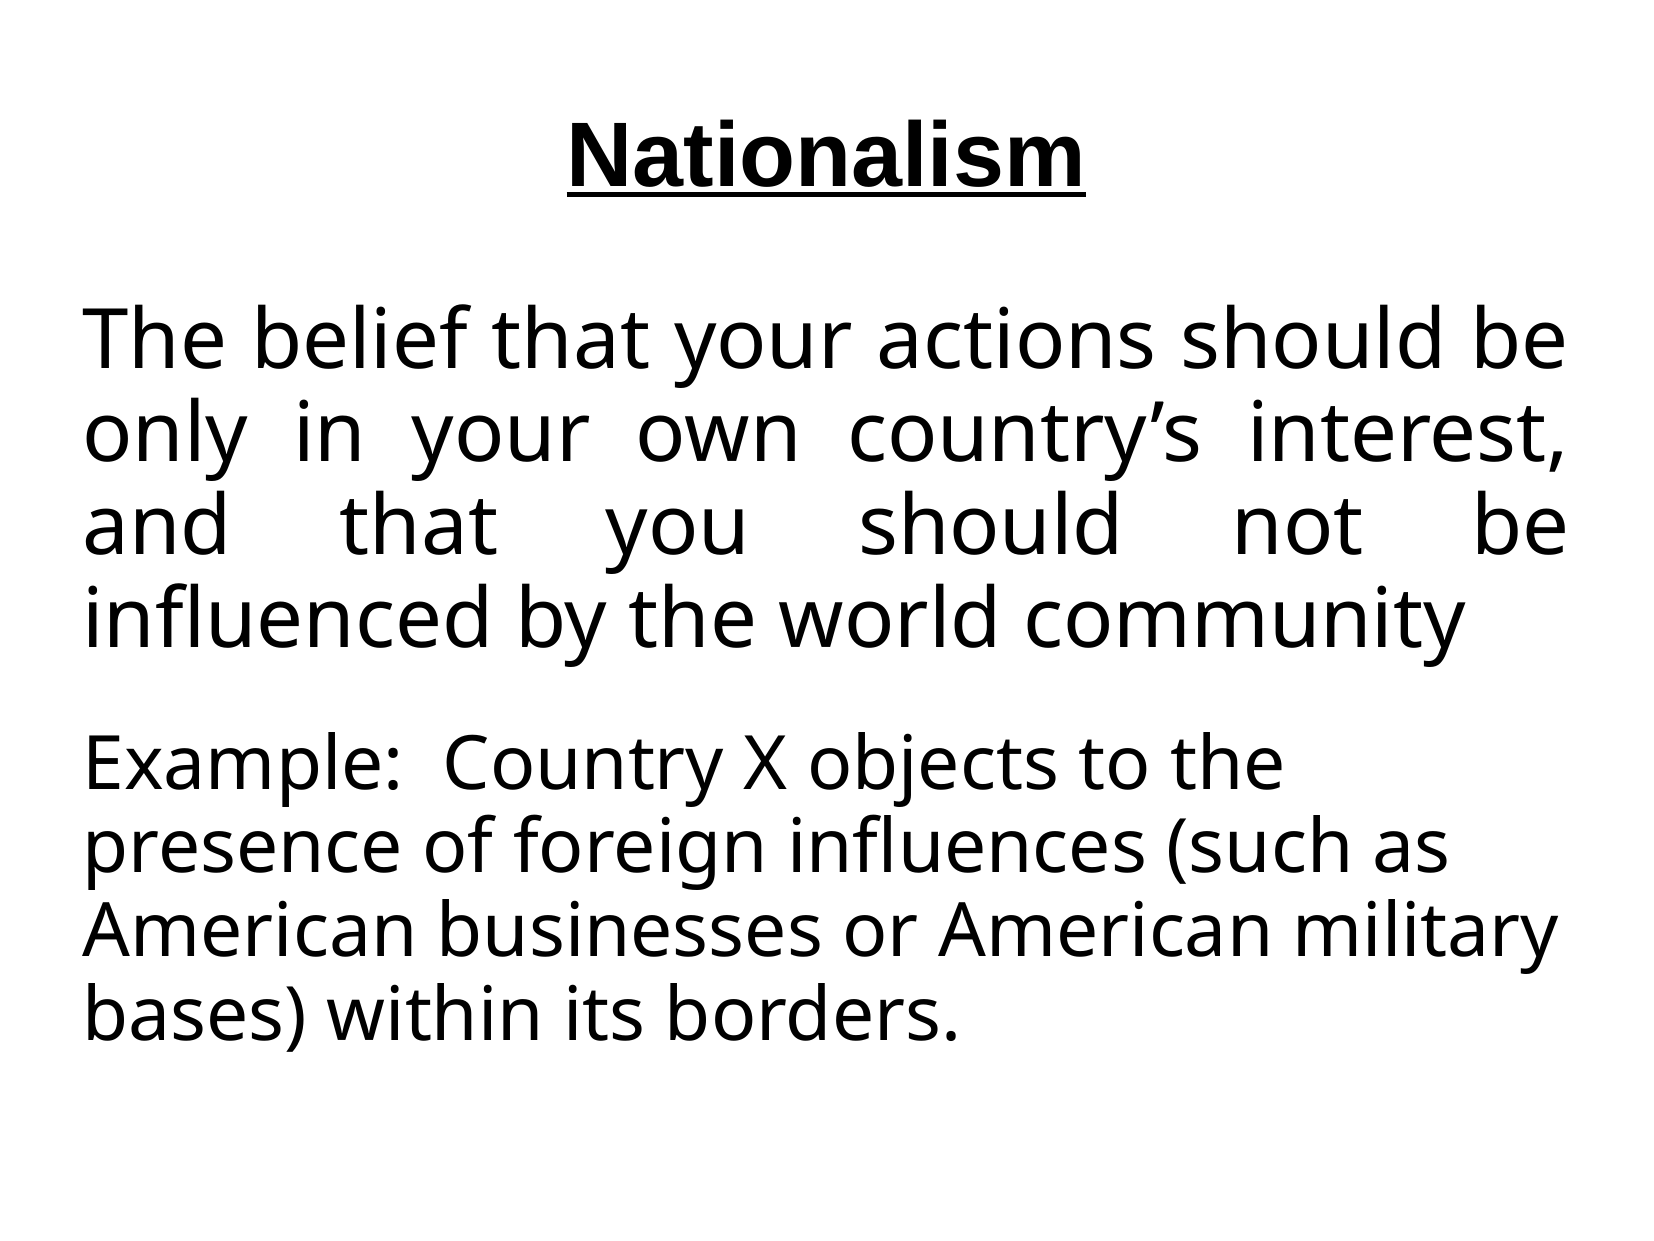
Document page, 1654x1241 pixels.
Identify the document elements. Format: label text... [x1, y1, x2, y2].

text_box Nationalism [82, 49, 1571, 257]
text_box The belief that your actions should be only in your own country’s interest, and that you should not be influenced by the world community Example: Country X objects to the presence of foreign influences (such as American businesses or American military bases) within its borders. [82, 290, 1571, 1109]
